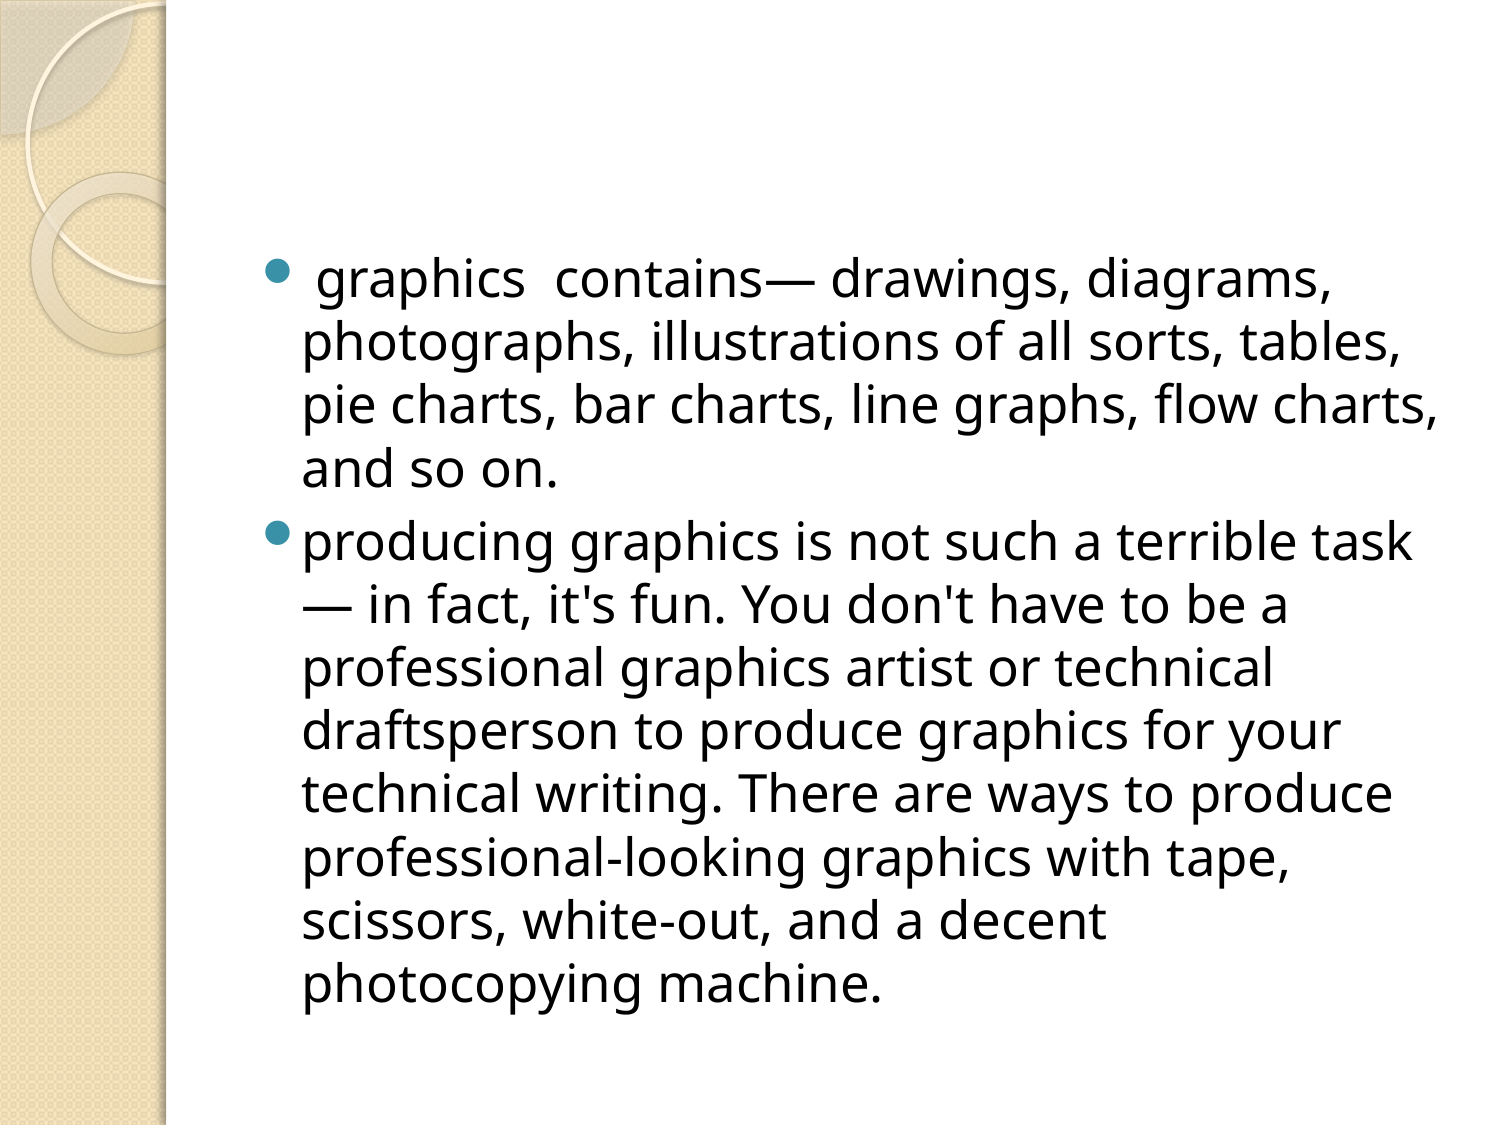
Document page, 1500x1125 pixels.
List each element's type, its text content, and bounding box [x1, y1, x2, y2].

list graphics contains— drawings, diagrams, photographs, illustrations of all sorts, tables, pie charts, bar charts, line graphs, flow charts, and so on. producing graphics is not such a terrible task — in fact, it's fun. You don't have to be a professional graphics artist or technical draftsperson to produce graphics for your technical writing. There are ways to produce professional-looking graphics with tape, scissors, white-out, and a decent photocopying machine. [235, 237, 1466, 1025]
